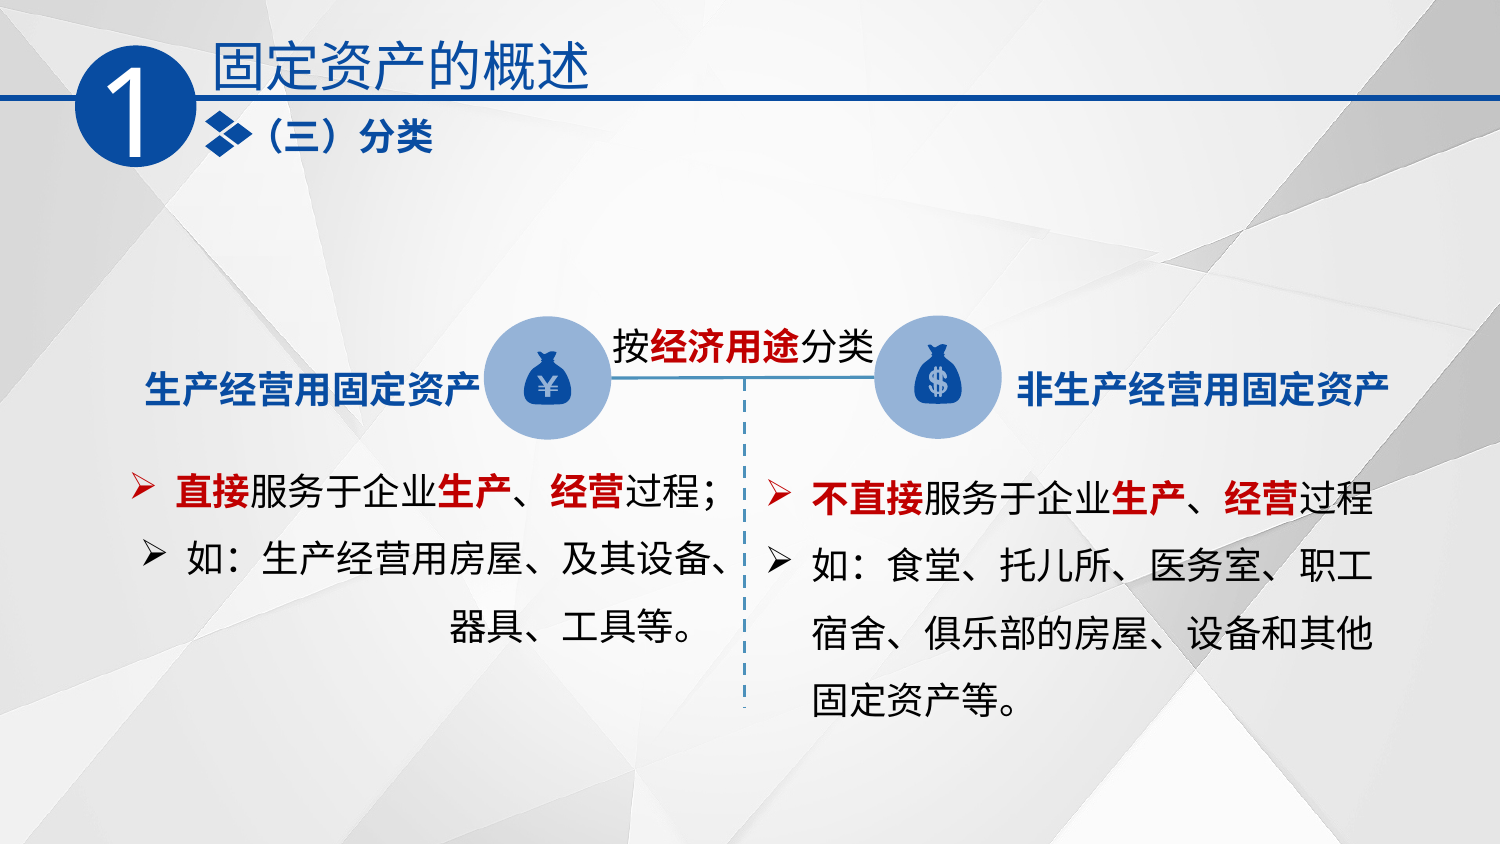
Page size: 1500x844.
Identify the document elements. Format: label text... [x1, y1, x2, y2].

text_box 非生产经营用固定资产 [1007, 336, 1458, 419]
text_box 按经济用途分类 [612, 315, 871, 375]
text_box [873, 315, 1002, 440]
text_box 不直接服务于企业生产、经营过程 如：食堂、托儿所、医务室、职工宿舍、俱乐部的房屋、设备和其他固定资产等。 [750, 445, 1412, 730]
text_box [205, 135, 235, 158]
text_box 1 [84, 45, 203, 97]
picture [0, 0, 1500, 95]
picture [0, 101, 1500, 844]
text_box [223, 122, 253, 145]
text_box 1 [84, 107, 203, 171]
text_box 生产经营用固定资产 [83, 336, 478, 419]
text_box 固定资产的概述 [198, 37, 713, 92]
text_box 直接服务于企业生产、经营过程； 如：生产经营用房屋、及其设备、器具、工具等。 [113, 437, 727, 656]
text_box [205, 110, 235, 133]
text_box （三）分类 [234, 107, 447, 164]
text_box [75, 107, 84, 138]
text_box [483, 316, 612, 440]
text_box [75, 74, 84, 97]
